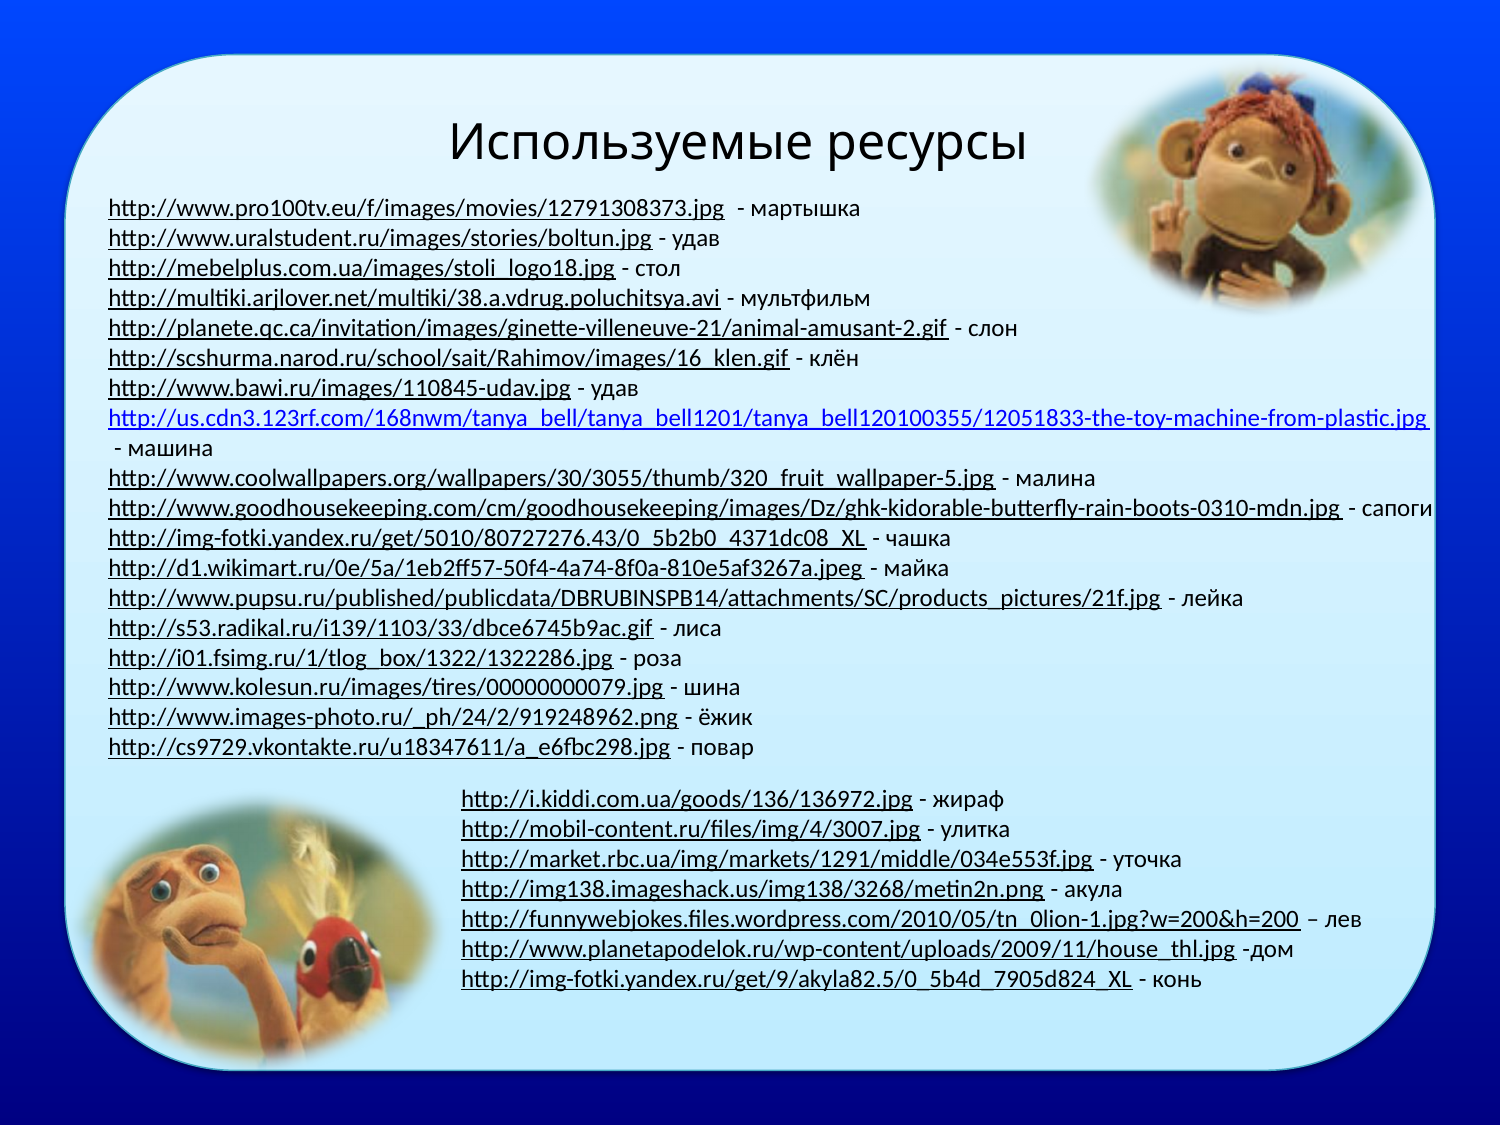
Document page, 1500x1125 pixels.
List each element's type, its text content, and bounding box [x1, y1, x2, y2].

picture [96, 816, 421, 1048]
picture [1112, 84, 1403, 184]
text_box http://www.pro100tv.eu/f/images/movies/12791308373.jpg - мартышка http://www.uralstudent.ru/images/stories/boltun.jpg - удав http://mebelplus.com.ua/images/stoli_logo18.jpg - стол http://multiki.arjlover.net/multiki/38.a.vdrug.poluchitsya.avi - мультфильм http://planete.qc.ca/invitation/images/ginette-villeneuve-21/animal-amusant-2.gif - слон http://scshurma.narod.ru/school/sait/Rahimov/images/16_klen.gif - клён http://www.bawi.ru/images/110845-udav.jpg - удав http://us.cdn3.123rf.com/168nwm/tanya_bell/tanya_bell1201/tanya_bell120100355/12051833-the-toy-machine-from-plastic.jpg - машина http://www.coolwallpapers.org/wallpapers/30/3055/thumb/320_fruit_wallpaper-5.jpg - малина http://www.goodhousekeeping.com/cm/goodhousekeeping/images/Dz/ghk-kidorable-butterfly-rain-boots-0310-mdn.jpg - сапоги http://img-fotki.yandex.ru/get/5010/80727276.43/0_5b2b0_4371dc08_XL - чашка http://d1.wikimart.ru/0e/5a/1eb2ff57-50f4-4a74-8f0a-810e5af3267a.jpeg - майка http://www.pupsu.ru/published/publicdata/DBRUBINSPB14/attachments/SC/products_pictures/21f.jpg - лейка http://s53.radikal.ru/i139/1103/33/dbce6745b9ac.gif - лиса http://i01.fsimg.ru/1/tlog_box/1322/1322286.jpg - роза http://www.kolesun.ru/images/tires/00000000079.jpg - шина http://www.images-photo.ru/_ph/24/2/919248962.png - ёжик http://cs9729.vkontakte.ru/u18347611/a_e6fbc298.jpg - повар [93, 184, 1448, 769]
text_box http://i.kiddi.com.ua/goods/136/136972.jpg - жираф http://mobil-content.ru/files/img/4/3007.jpg - улитка http://market.rbc.ua/img/markets/1291/middle/034e553f.jpg - уточка http://img138.imageshack.us/img138/3268/metin2n.png - акула http://funnywebjokes.files.wordpress.com/2010/05/tn_0lion-1.jpg?w=200&h=200 – лев http://www.planetapodelok.ru/wp-content/uploads/2009/11/house_thl.jpg -дом http://img-fotki.yandex.ru/get/9/akyla82.5/0_5b4d_7905d824_XL - конь [446, 775, 1378, 1000]
text_box Используемые ресурсы [433, 101, 1044, 177]
